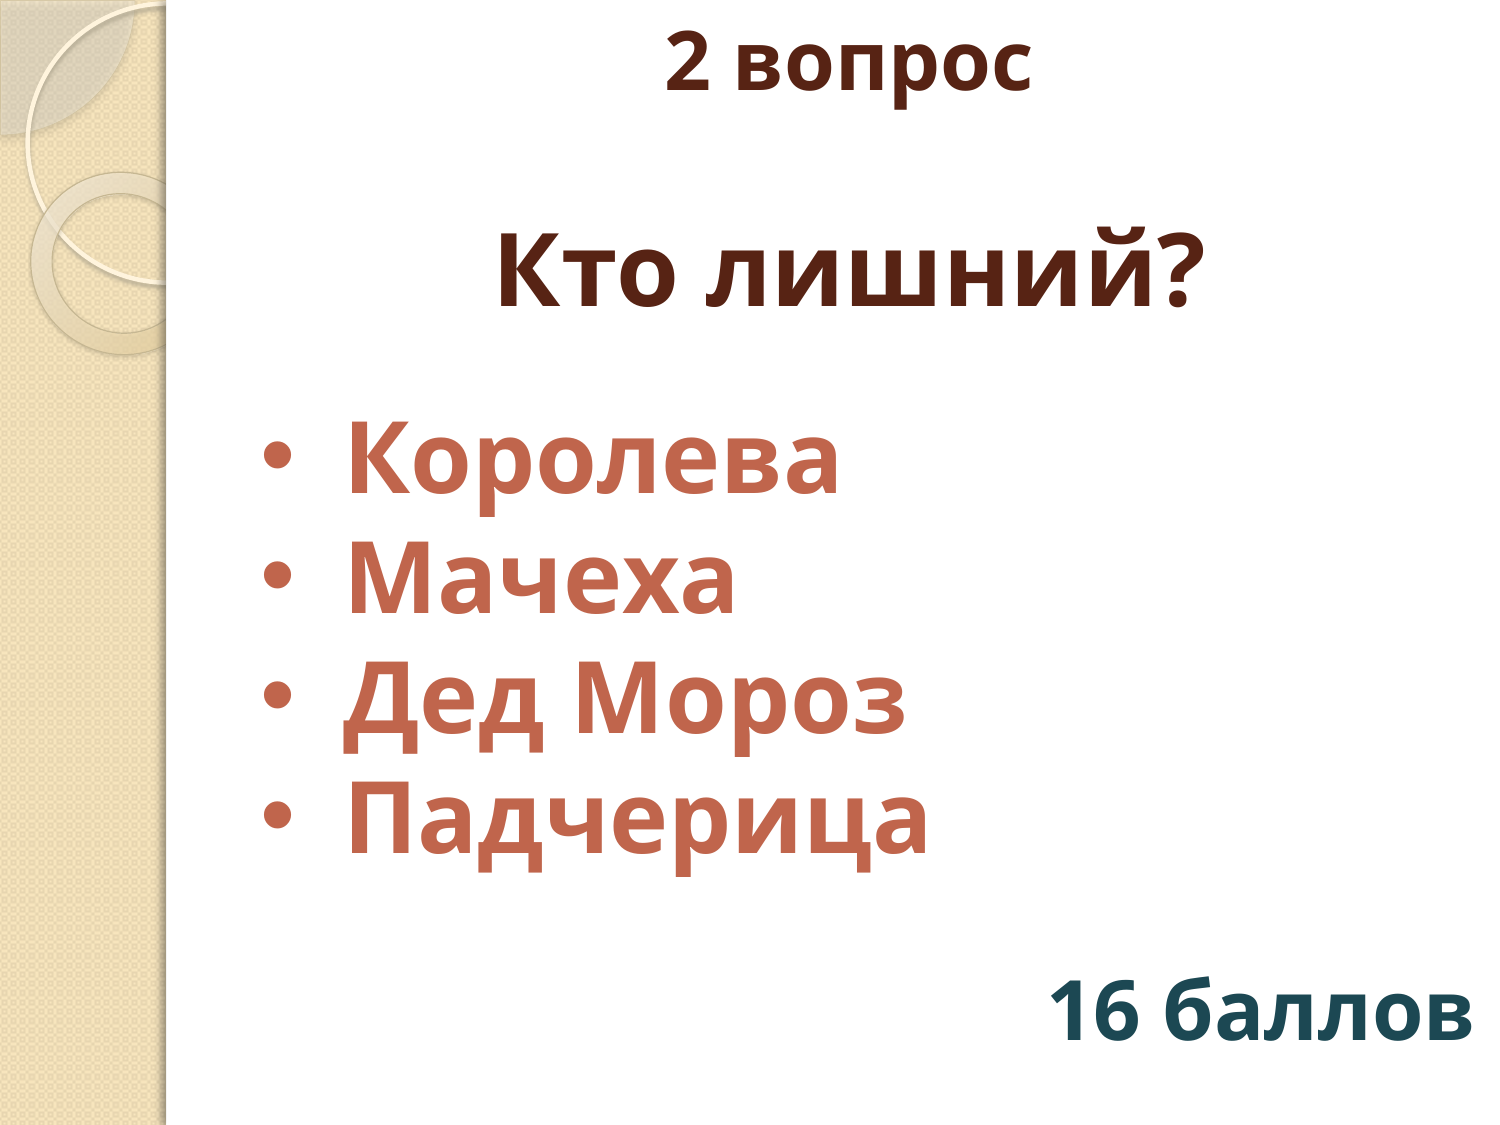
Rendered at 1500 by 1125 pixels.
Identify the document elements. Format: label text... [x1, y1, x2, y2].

text_box 16 баллов [1031, 949, 1500, 1064]
title 2 вопрос Кто лишний? [234, 0, 1465, 928]
text_box Королева Мачеха Дед Мороз Падчерица [246, 386, 1254, 927]
